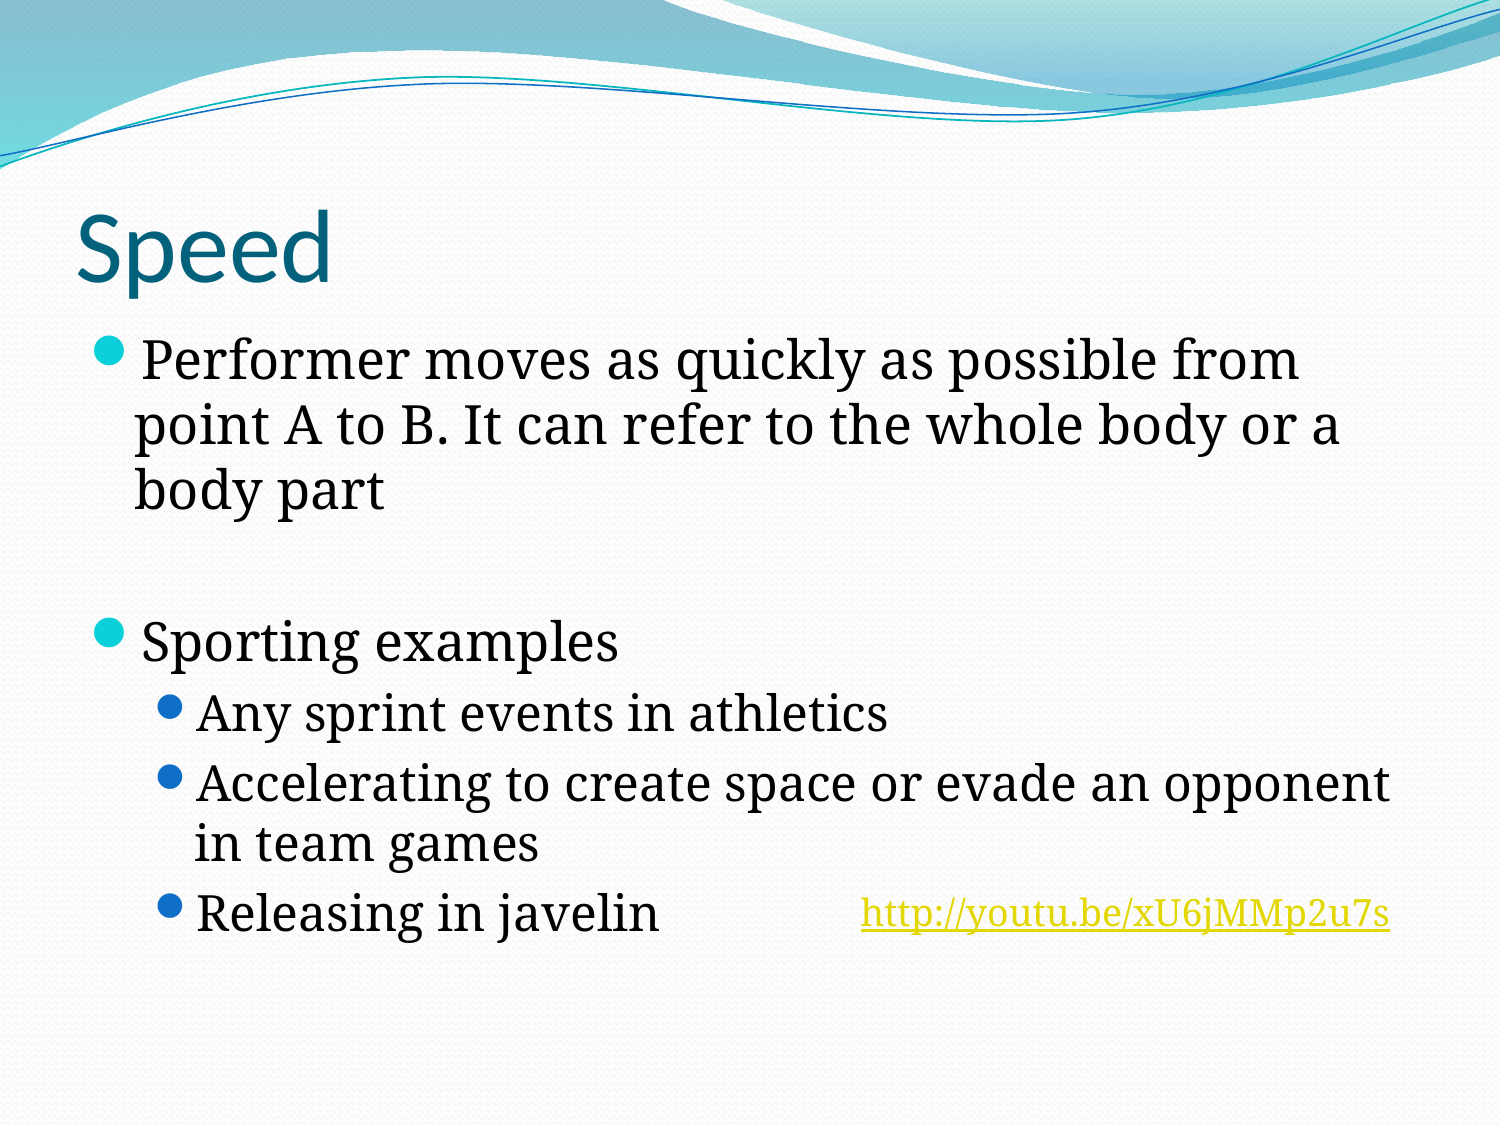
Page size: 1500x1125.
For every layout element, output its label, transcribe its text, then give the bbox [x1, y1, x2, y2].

title Speed [75, 115, 1425, 303]
list Performer moves as quickly as possible from point A to B. It can refer to the whole body or a body part Sporting examples Any sprint events in athletics Accelerating to create space or evade an opponent in team games Releasing in javelin [75, 317, 1425, 1038]
text_box http://youtu.be/xU6jMMp2u7s [845, 881, 1406, 993]
